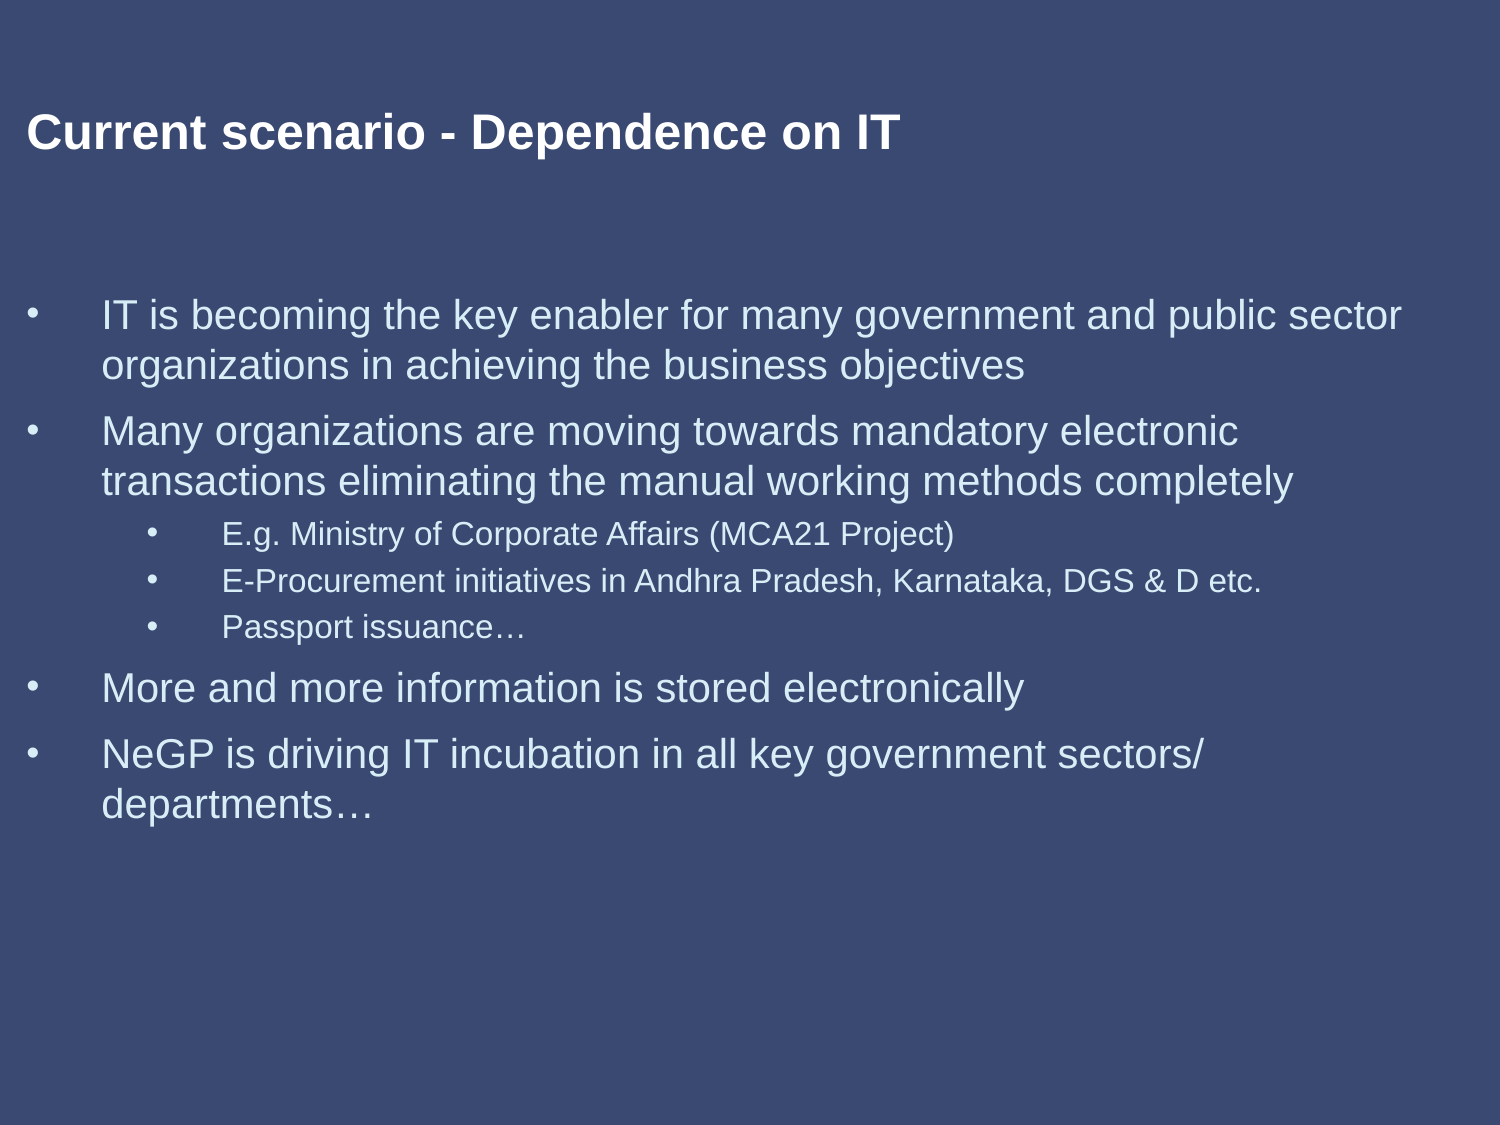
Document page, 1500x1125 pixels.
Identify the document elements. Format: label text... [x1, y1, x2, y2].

title Current scenario - Dependence on IT [26, 99, 1472, 224]
list IT is becoming the key enabler for many government and public sector organizations in achieving the business objectives Many organizations are moving towards mandatory electronic transactions eliminating the manual working methods completely E.g. Ministry of Corporate Affairs (MCA21 Project) E-Procurement initiatives in Andhra Pradesh, Karnataka, DGS & D etc. Passport issuance… More and more information is stored electronically NeGP is driving IT incubation in all key government sectors/ departments… [26, 287, 1474, 999]
